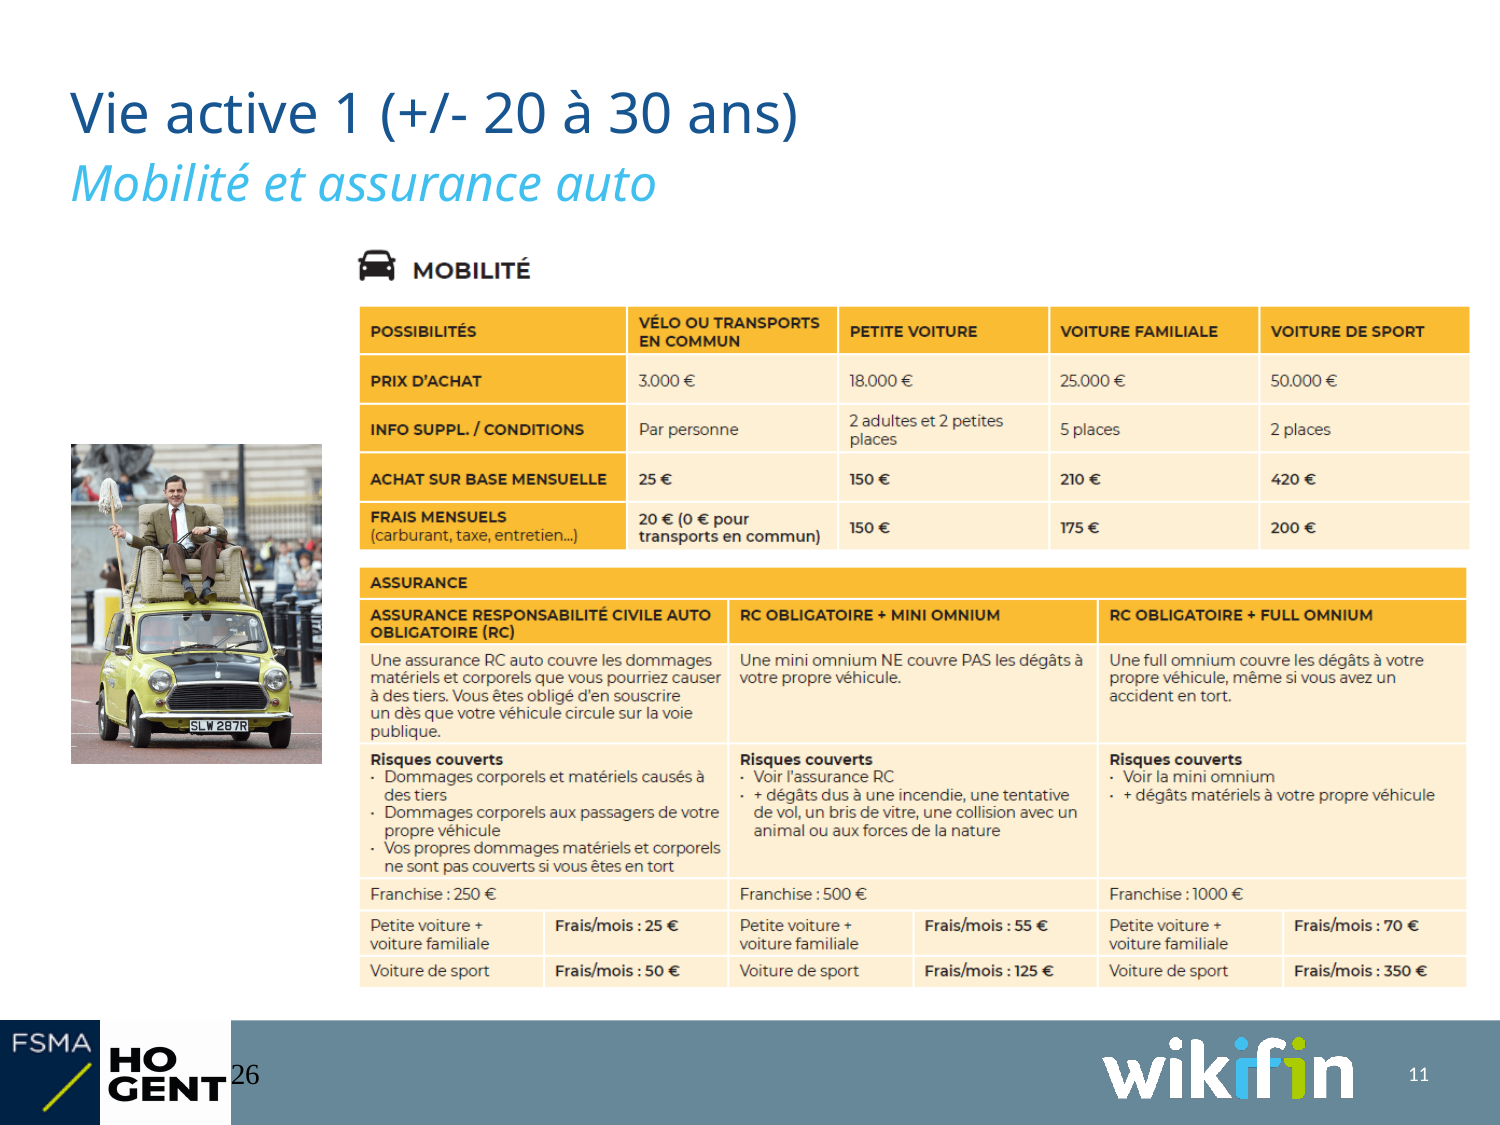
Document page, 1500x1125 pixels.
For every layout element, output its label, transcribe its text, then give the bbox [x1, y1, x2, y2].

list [71, 444, 322, 764]
title Vie active 1 (+/- 20 à 30 ans) Mobilité et assurance auto [70, 78, 1425, 220]
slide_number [231, 1020, 396, 1125]
slide_number 11 [1355, 1020, 1430, 1125]
picture [348, 241, 1476, 999]
picture [0, 1020, 231, 1125]
picture [1102, 1037, 1353, 1099]
